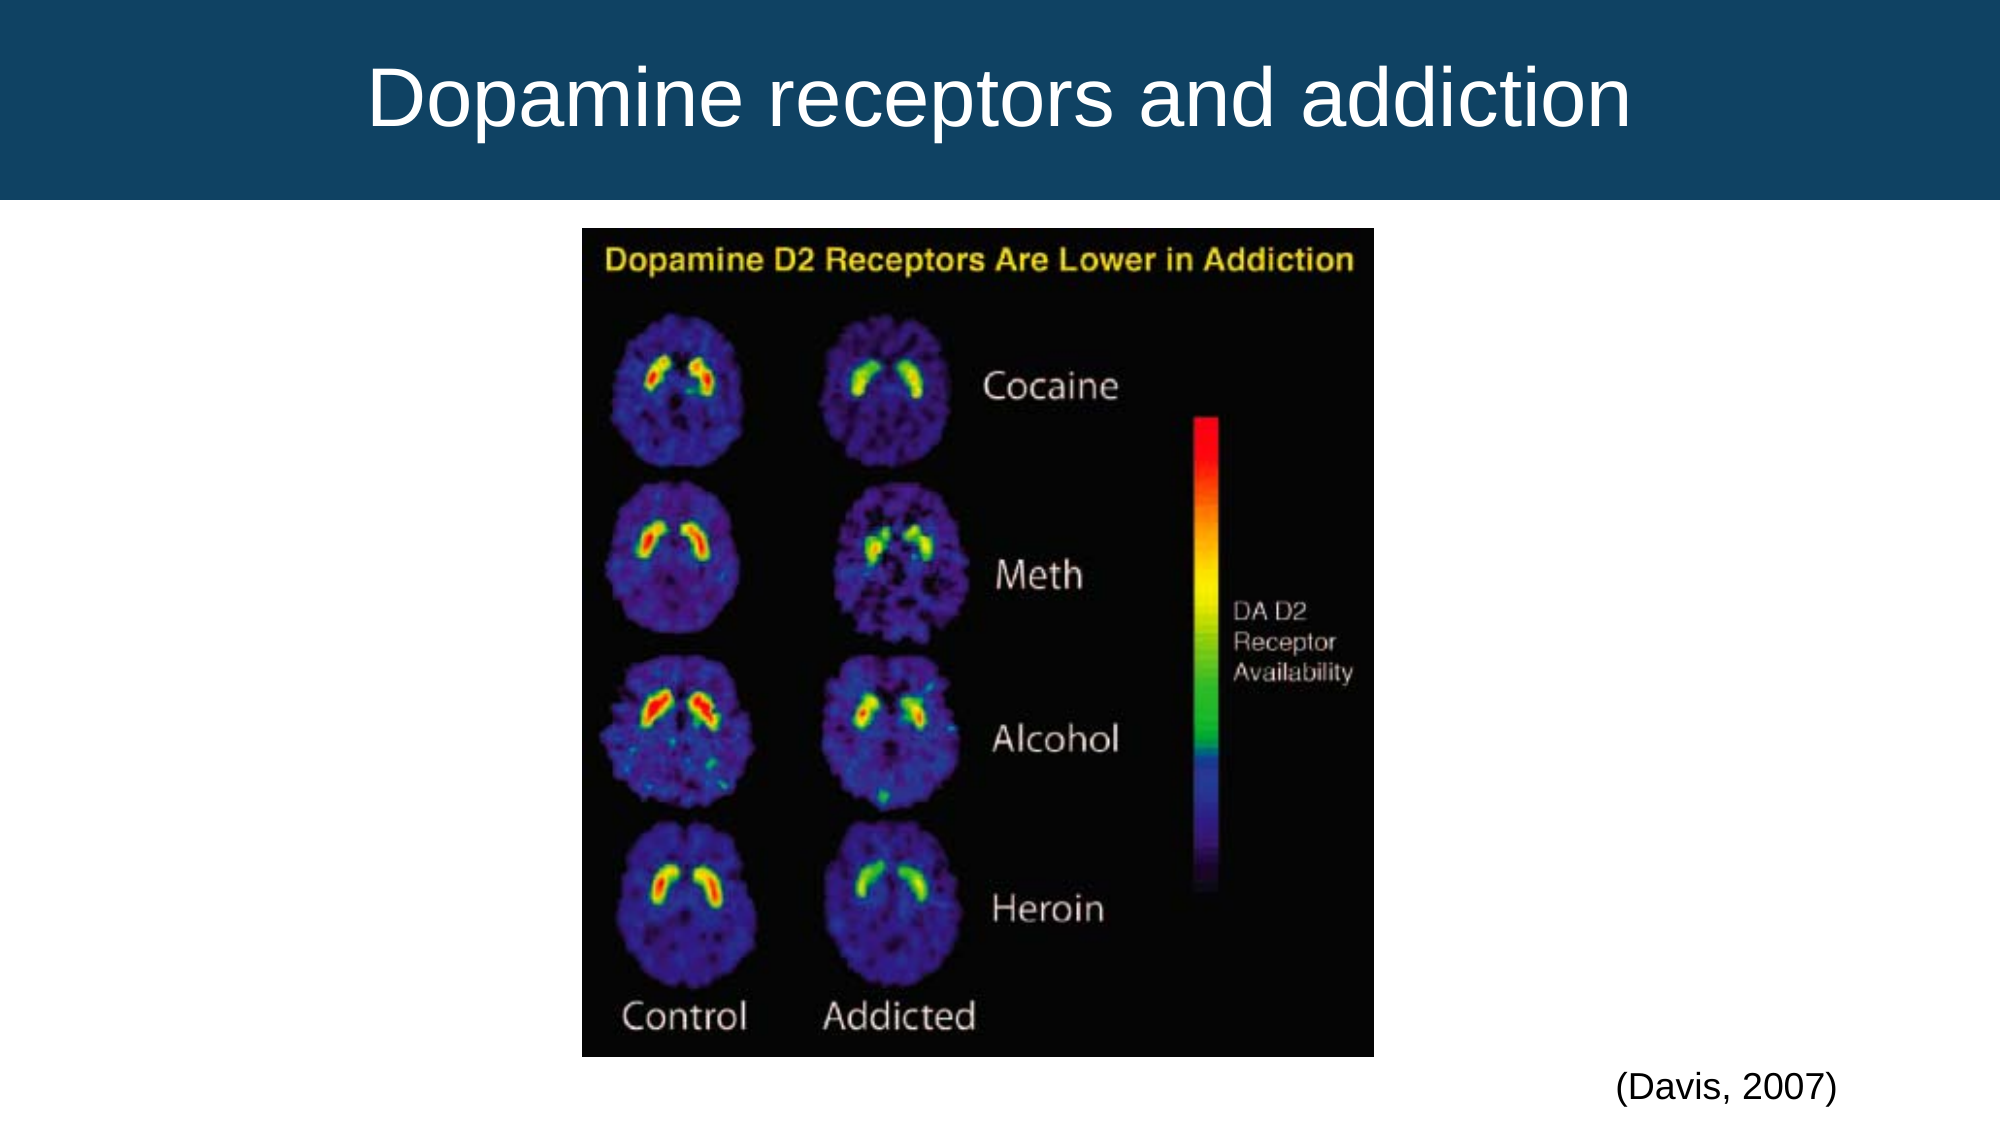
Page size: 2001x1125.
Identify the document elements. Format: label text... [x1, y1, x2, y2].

title Dopamine receptors and addiction [0, 0, 2000, 200]
picture [582, 228, 1374, 1057]
text_box (Davis, 2007) [1600, 1054, 1922, 1115]
